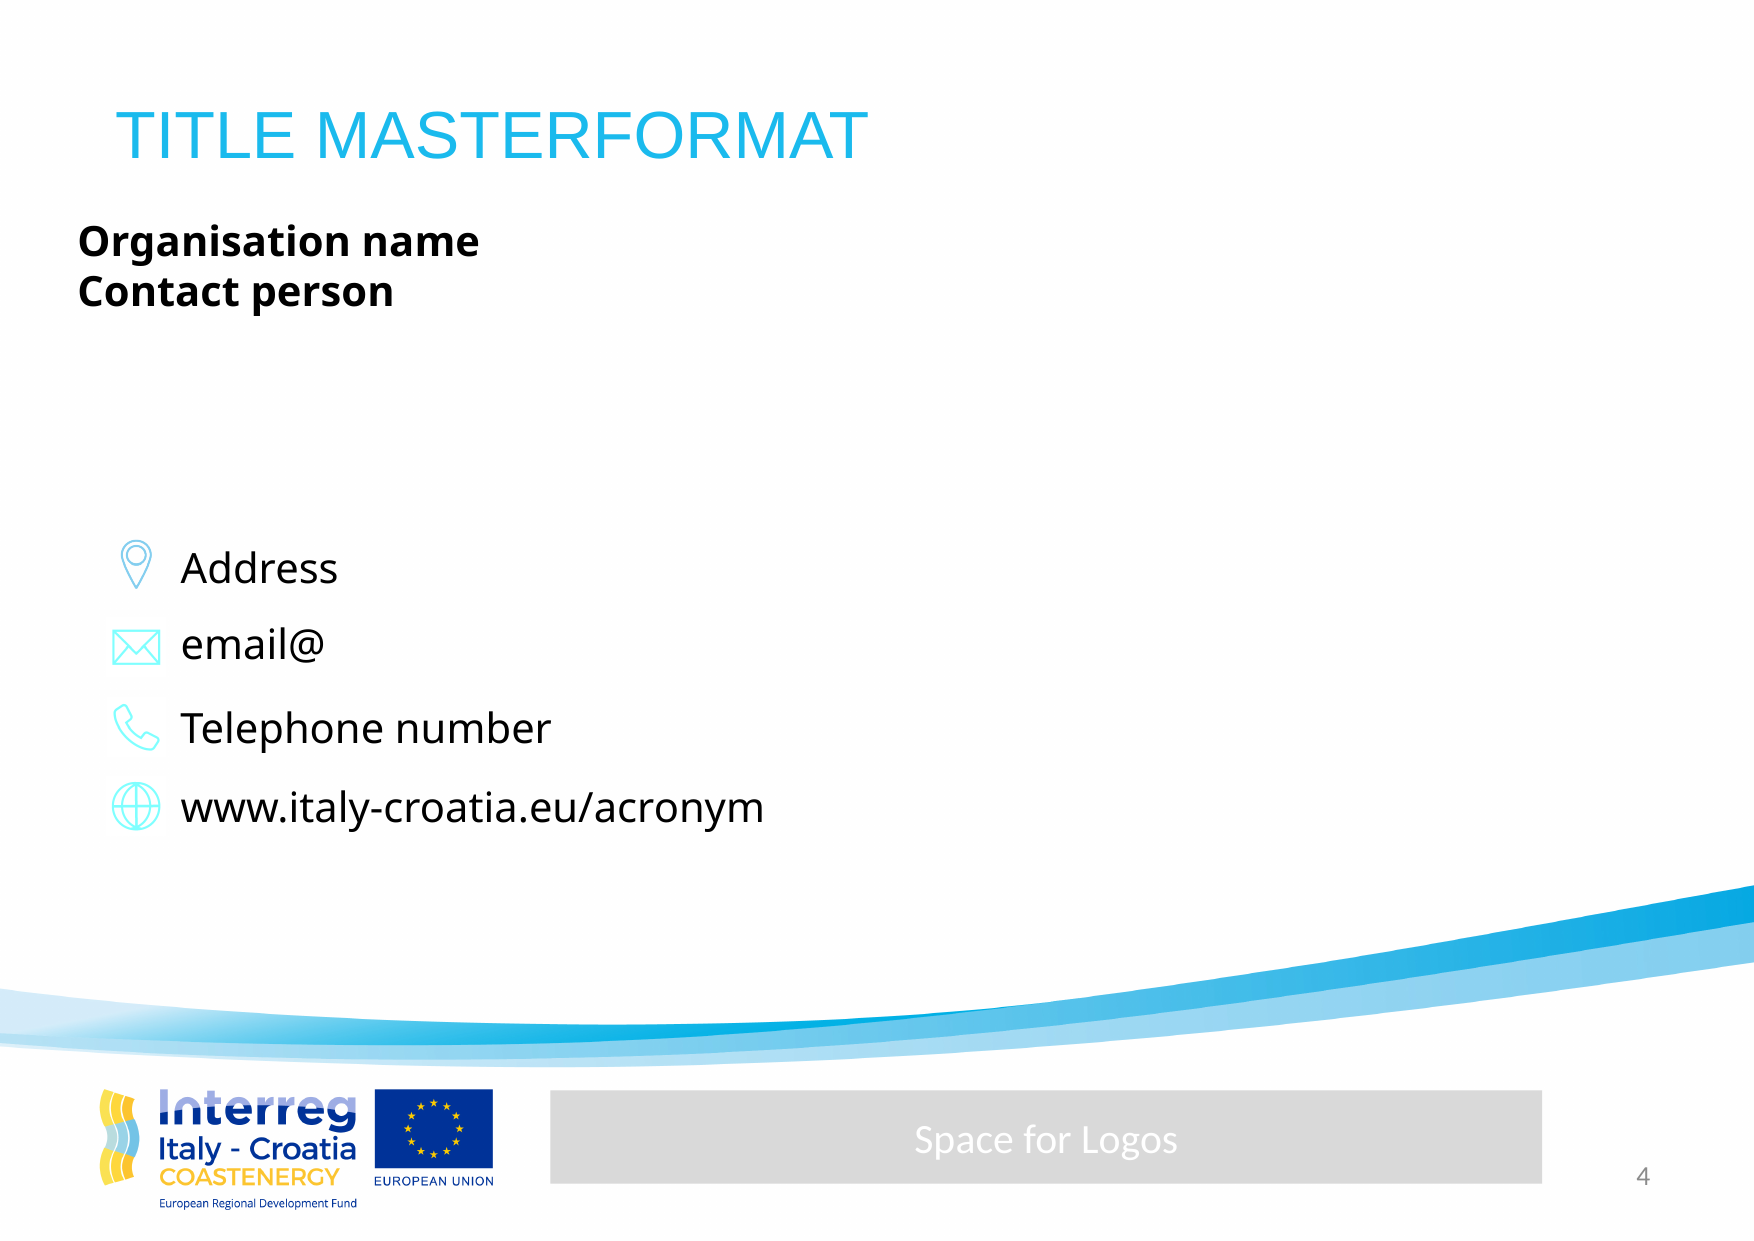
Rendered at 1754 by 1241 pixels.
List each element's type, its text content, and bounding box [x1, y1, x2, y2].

slide_number 4 [1607, 1141, 1666, 1208]
picture [0, 0, 1754, 1241]
text_box Telephone number [165, 694, 1194, 760]
text_box Space for Logos [549, 1089, 1543, 1185]
text_box TITLE MASTERFORMAT [97, 83, 1656, 181]
text_box Organisation name Contact person [62, 206, 496, 322]
text_box email@ [165, 610, 1194, 676]
text_box www.italy-croatia.eu/acronym [165, 772, 1194, 838]
text_box Address [165, 534, 1194, 600]
